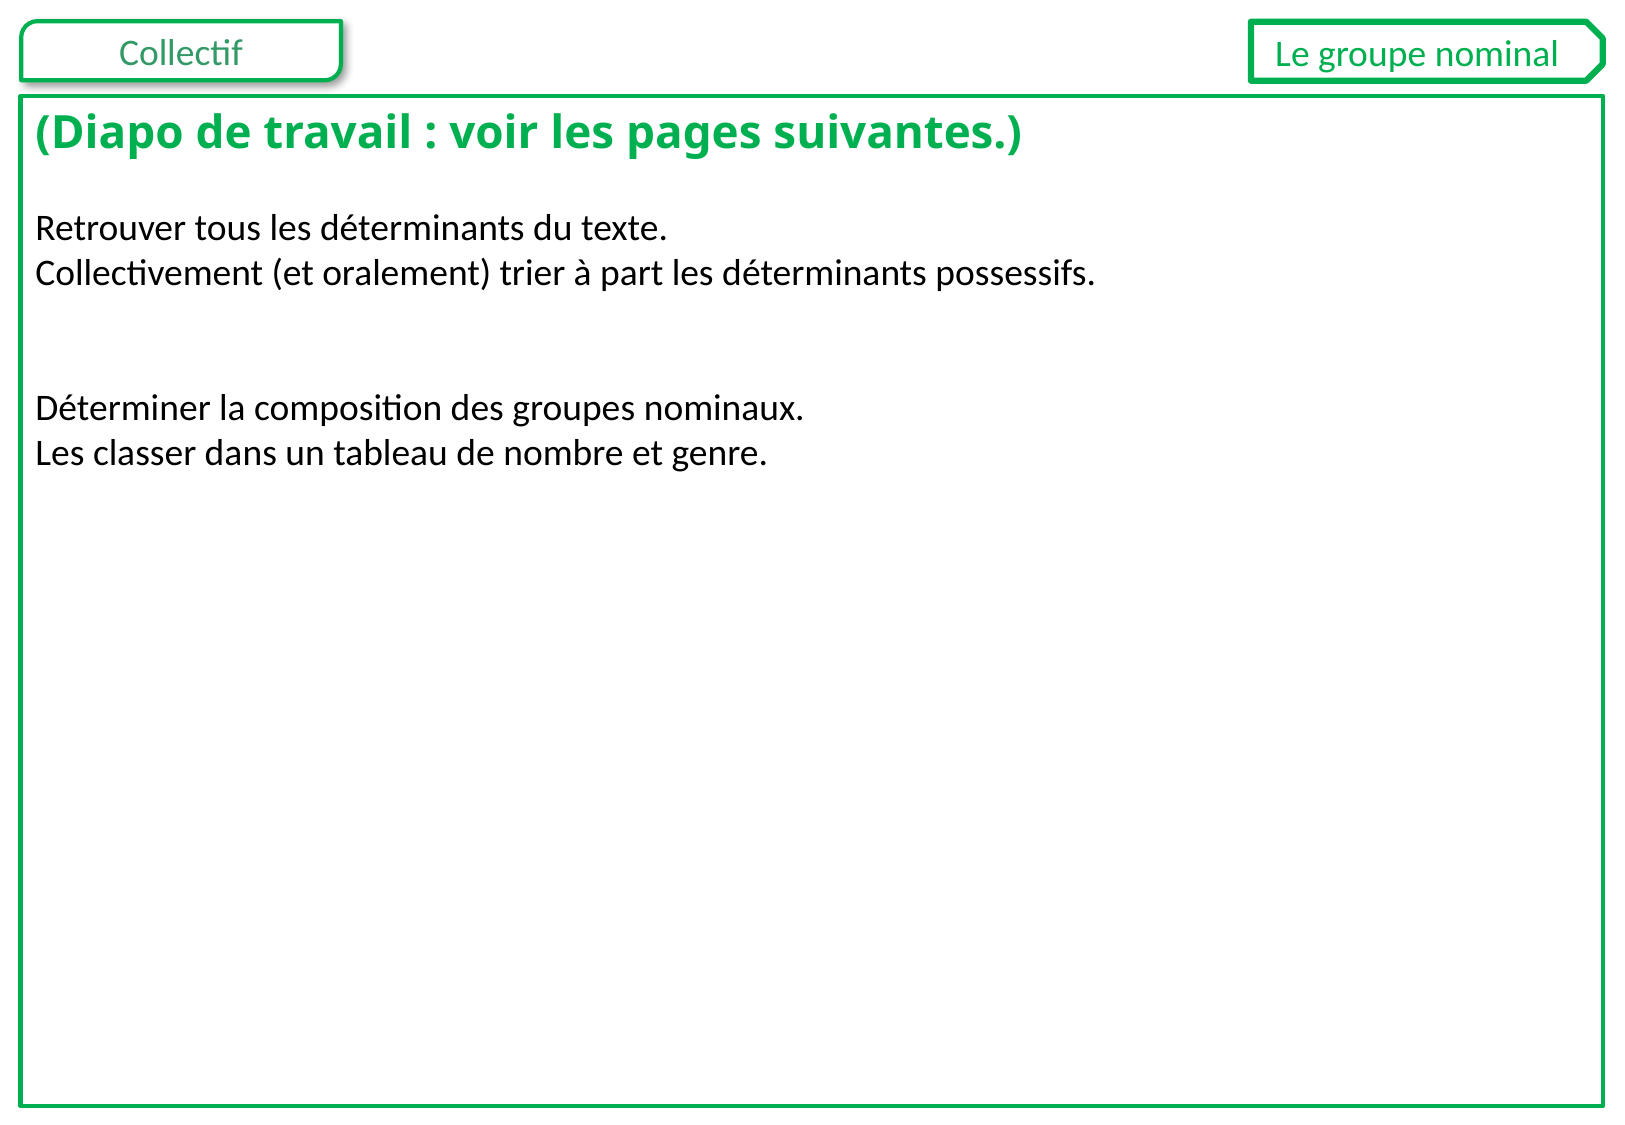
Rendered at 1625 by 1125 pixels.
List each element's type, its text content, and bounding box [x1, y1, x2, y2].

list Le groupe nominal [1250, 21, 1584, 81]
list (Diapo de travail : voir les pages suivantes.) Retrouver tous les déterminants du texte. Collectivement (et oralement) trier à part les déterminants possessifs. Déterminer la composition des groupes nominaux. Les classer dans un tableau de nombre et genre. [18, 94, 1605, 1108]
